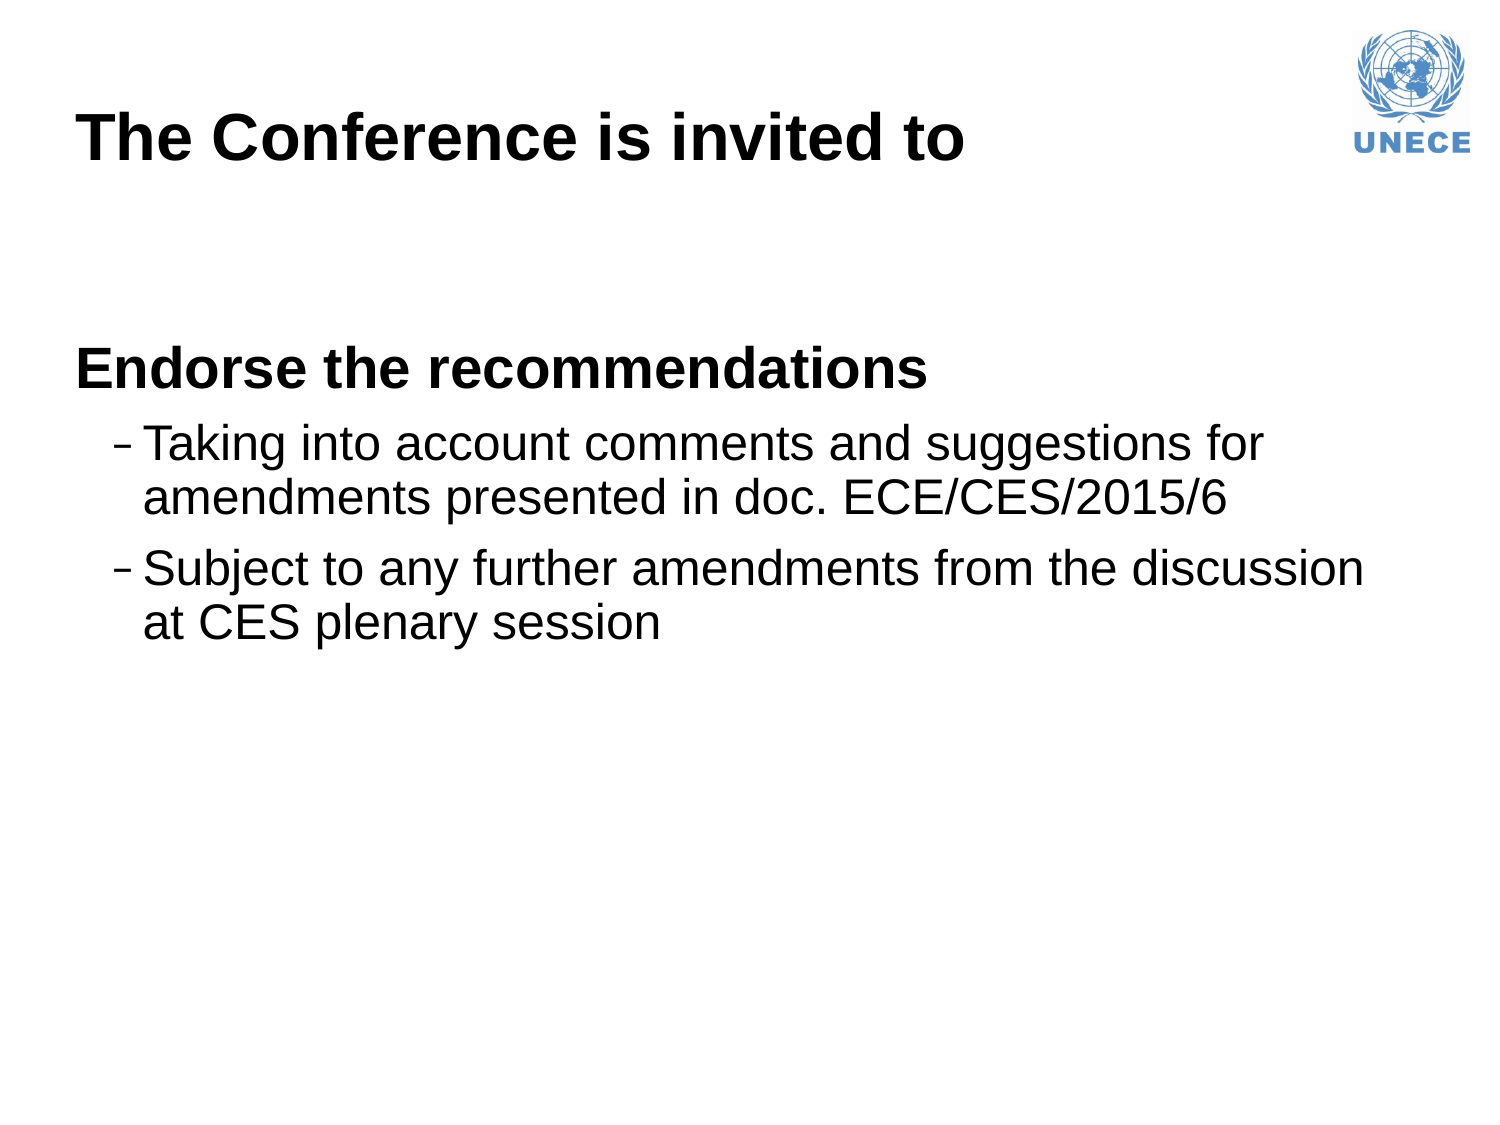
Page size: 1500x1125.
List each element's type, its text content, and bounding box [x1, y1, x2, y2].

picture [1352, 30, 1470, 153]
title The Conference is invited to [75, 50, 1425, 175]
list Endorse the recommendations Taking into account comments and suggestions for amendments presented in doc. ECE/CES/2015/6 Subject to any further amendments from the discussion at CES plenary session [75, 338, 1412, 1000]
